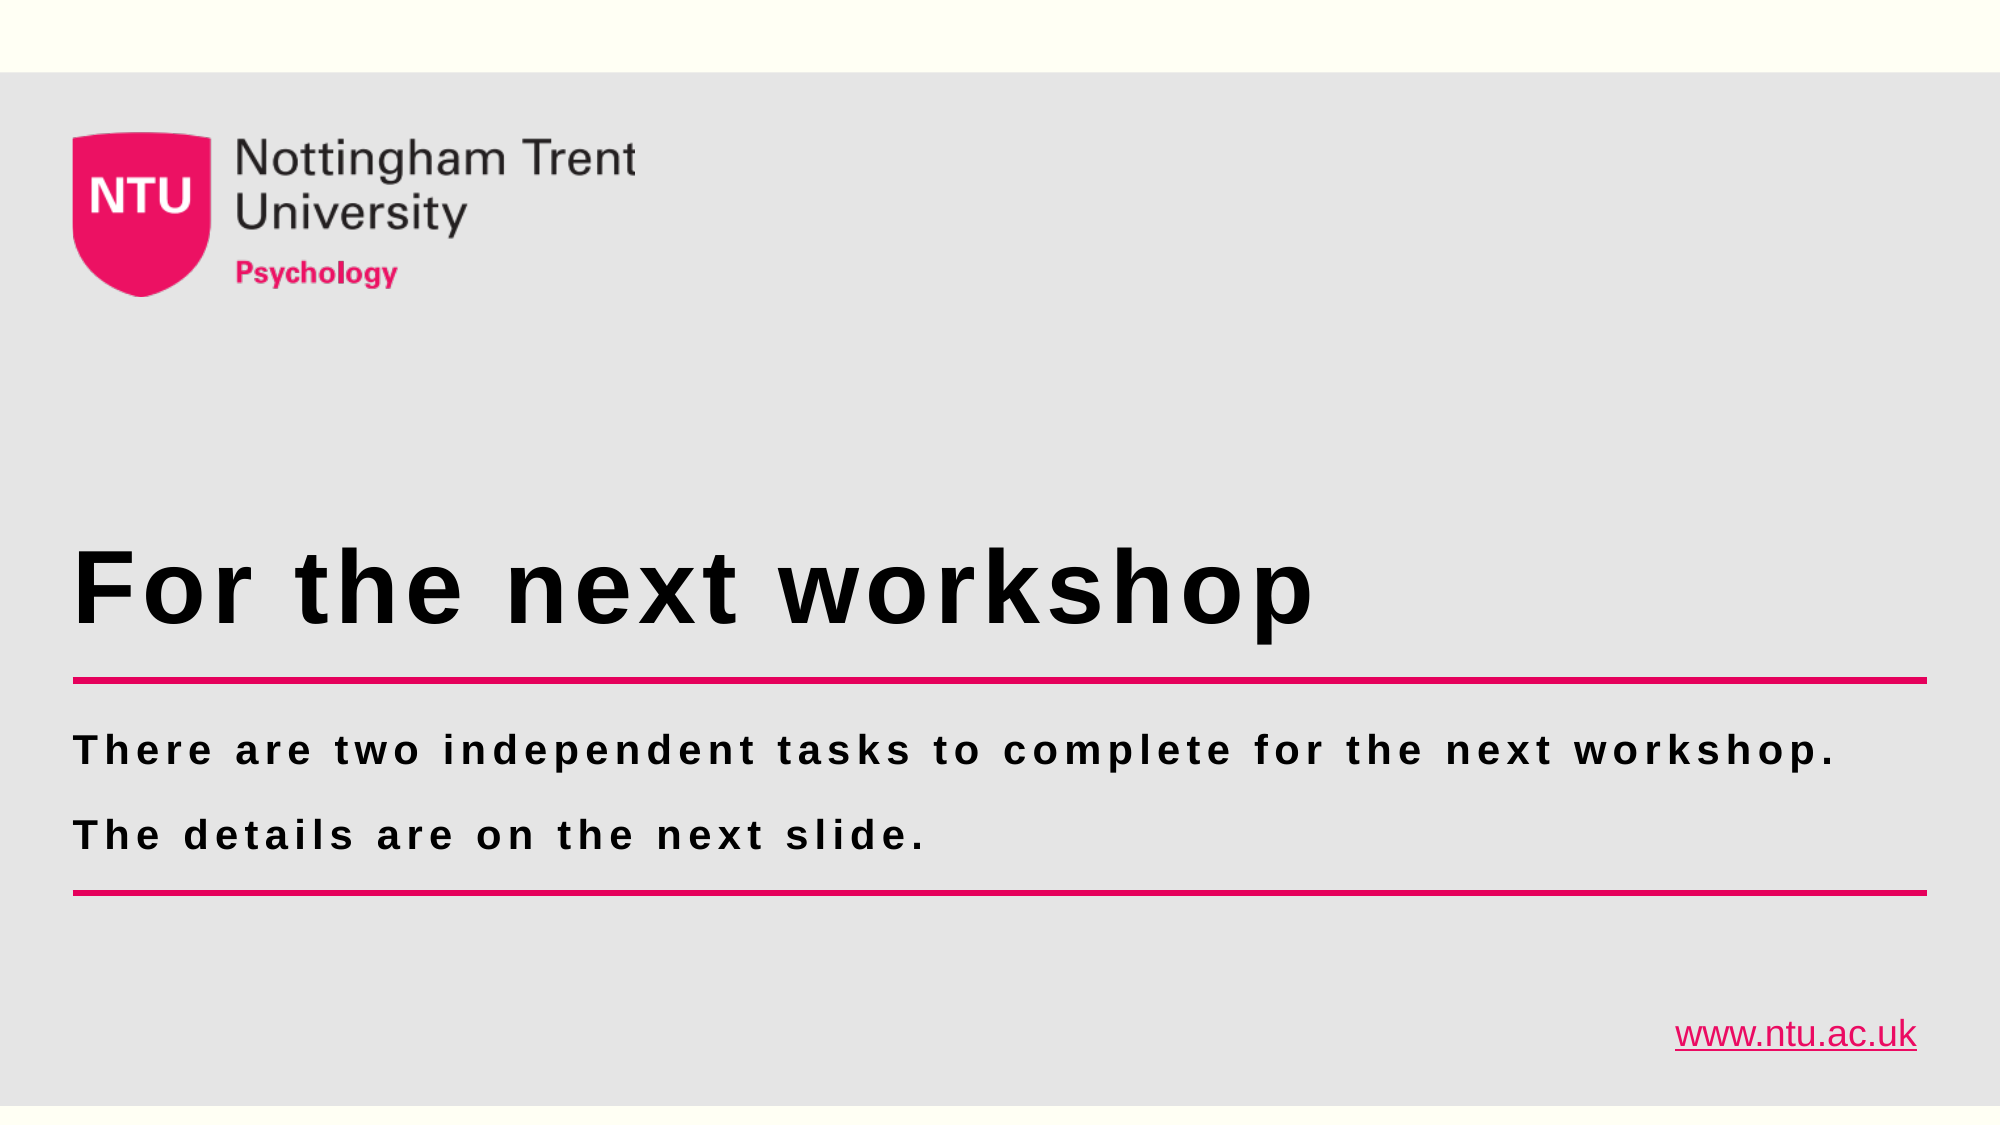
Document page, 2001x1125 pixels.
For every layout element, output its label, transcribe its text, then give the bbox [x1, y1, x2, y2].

text_box www.ntu.ac.uk [1029, 993, 1928, 1055]
subtitle There are two independent tasks to complete for the next workshop. The details are on the next slide. [72, 893, 1928, 1031]
subtitle There are two independent tasks to complete for the next workshop. The details are on the next slide. [72, 681, 1928, 892]
title For the next workshop [72, 348, 2000, 652]
